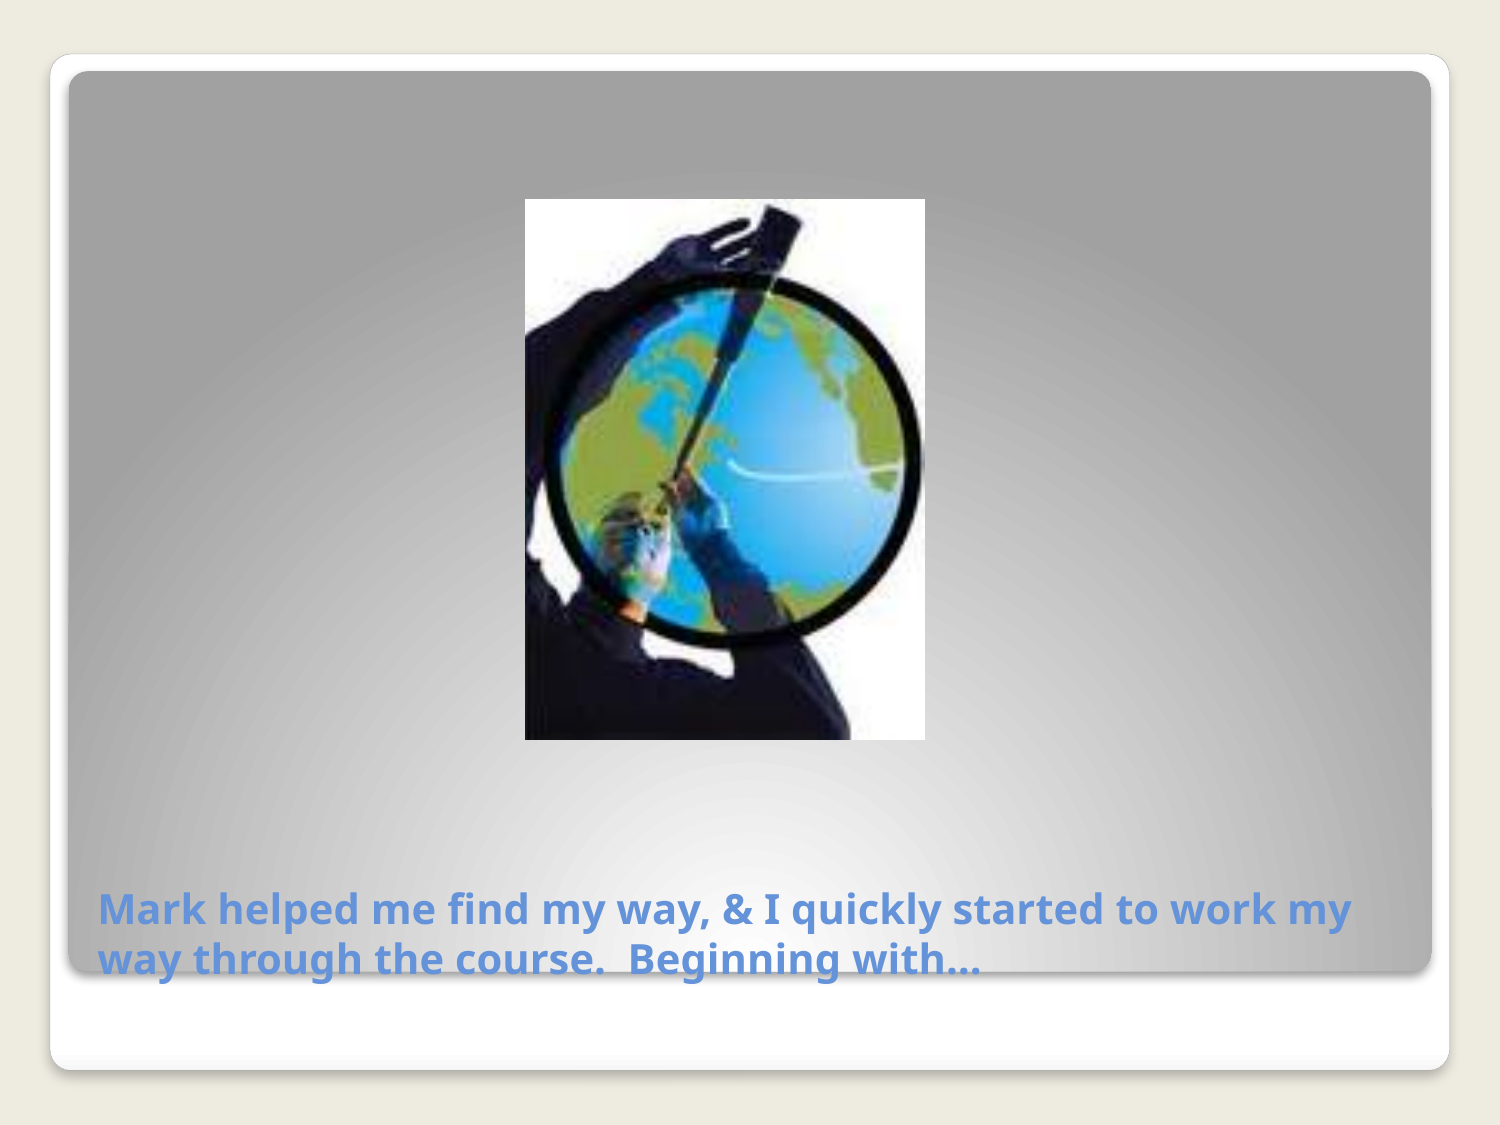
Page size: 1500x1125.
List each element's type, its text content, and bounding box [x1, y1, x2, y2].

title Mark helped me find my way, & I quickly started to work my way through the course. Beginning with… [82, 817, 1425, 990]
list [524, 198, 926, 740]
